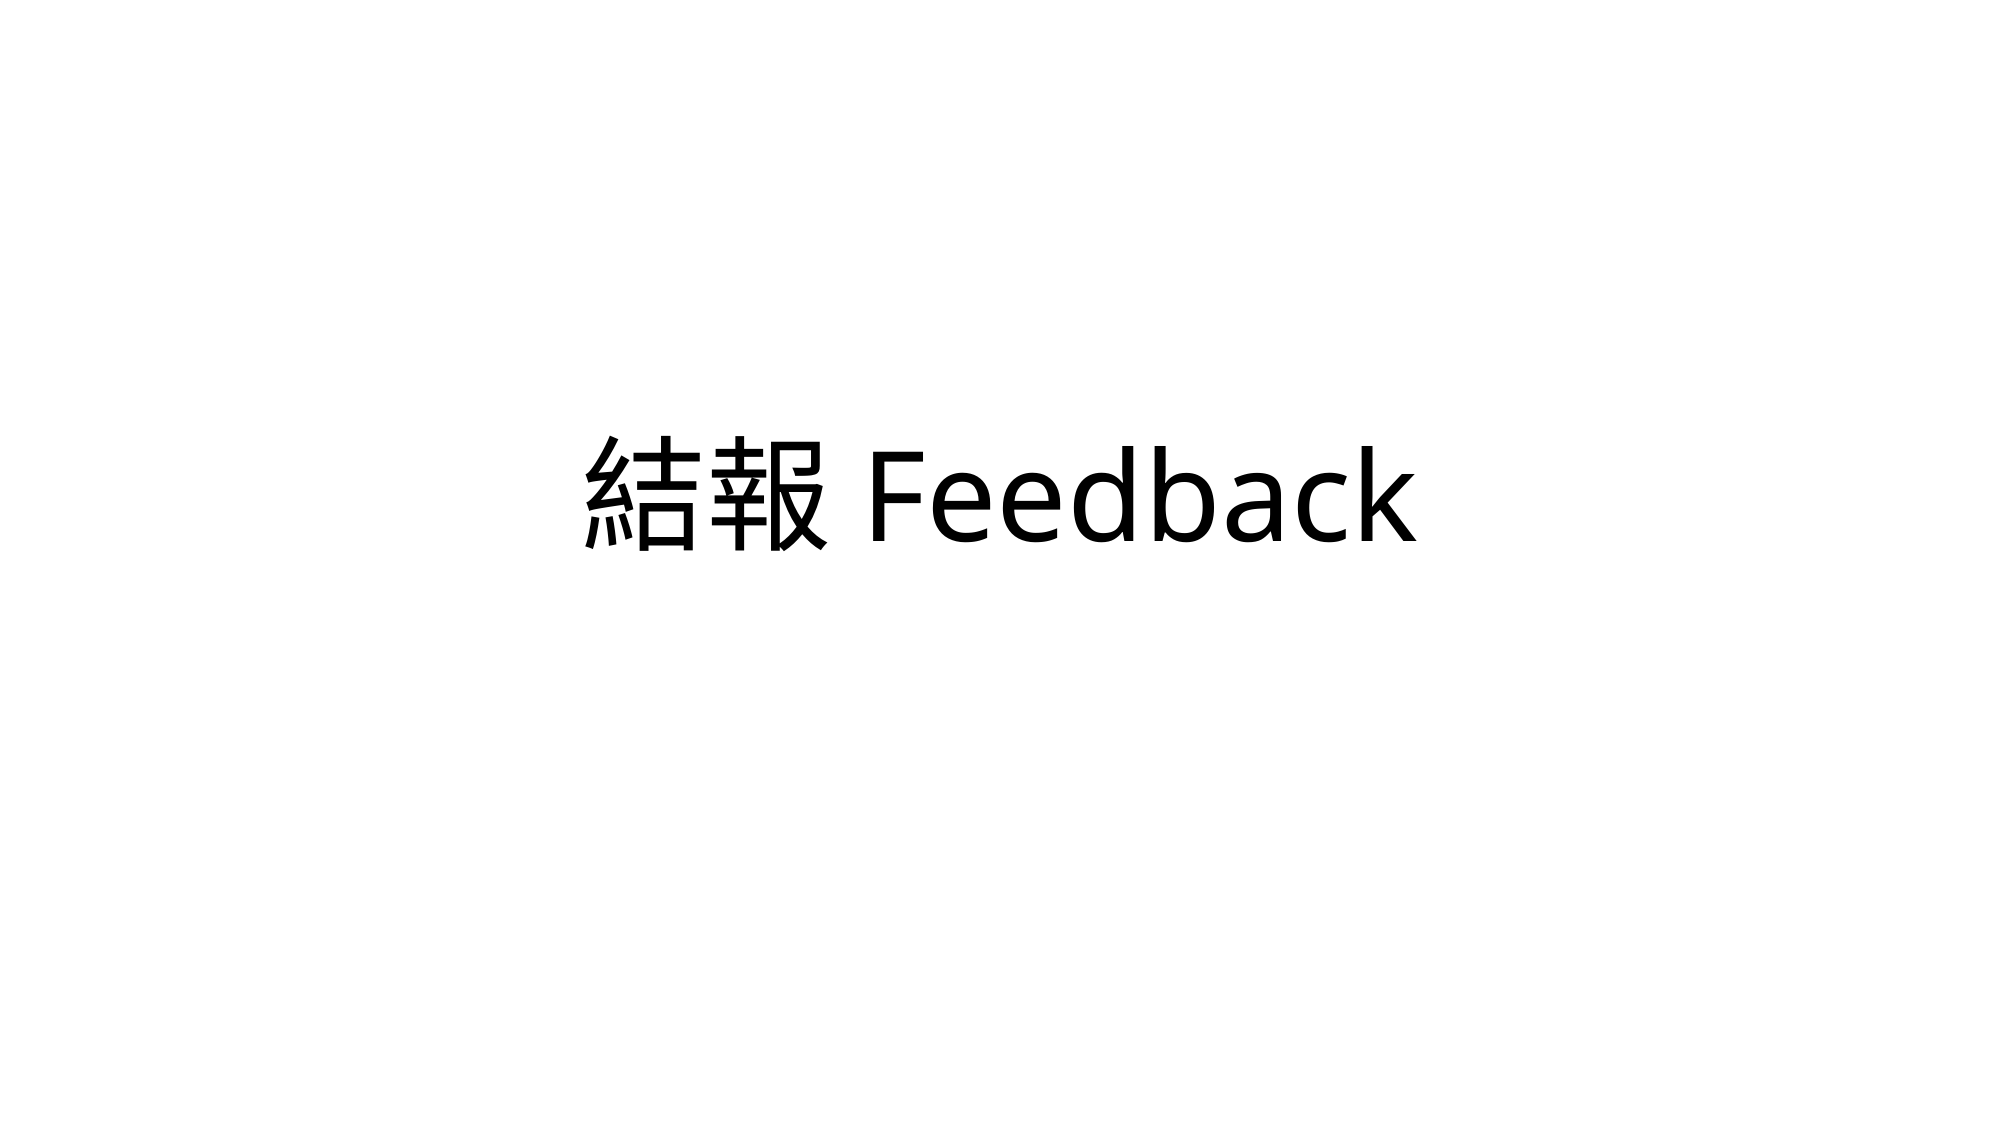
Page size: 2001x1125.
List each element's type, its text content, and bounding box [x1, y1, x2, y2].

title 結報Feedback [249, 184, 1750, 576]
